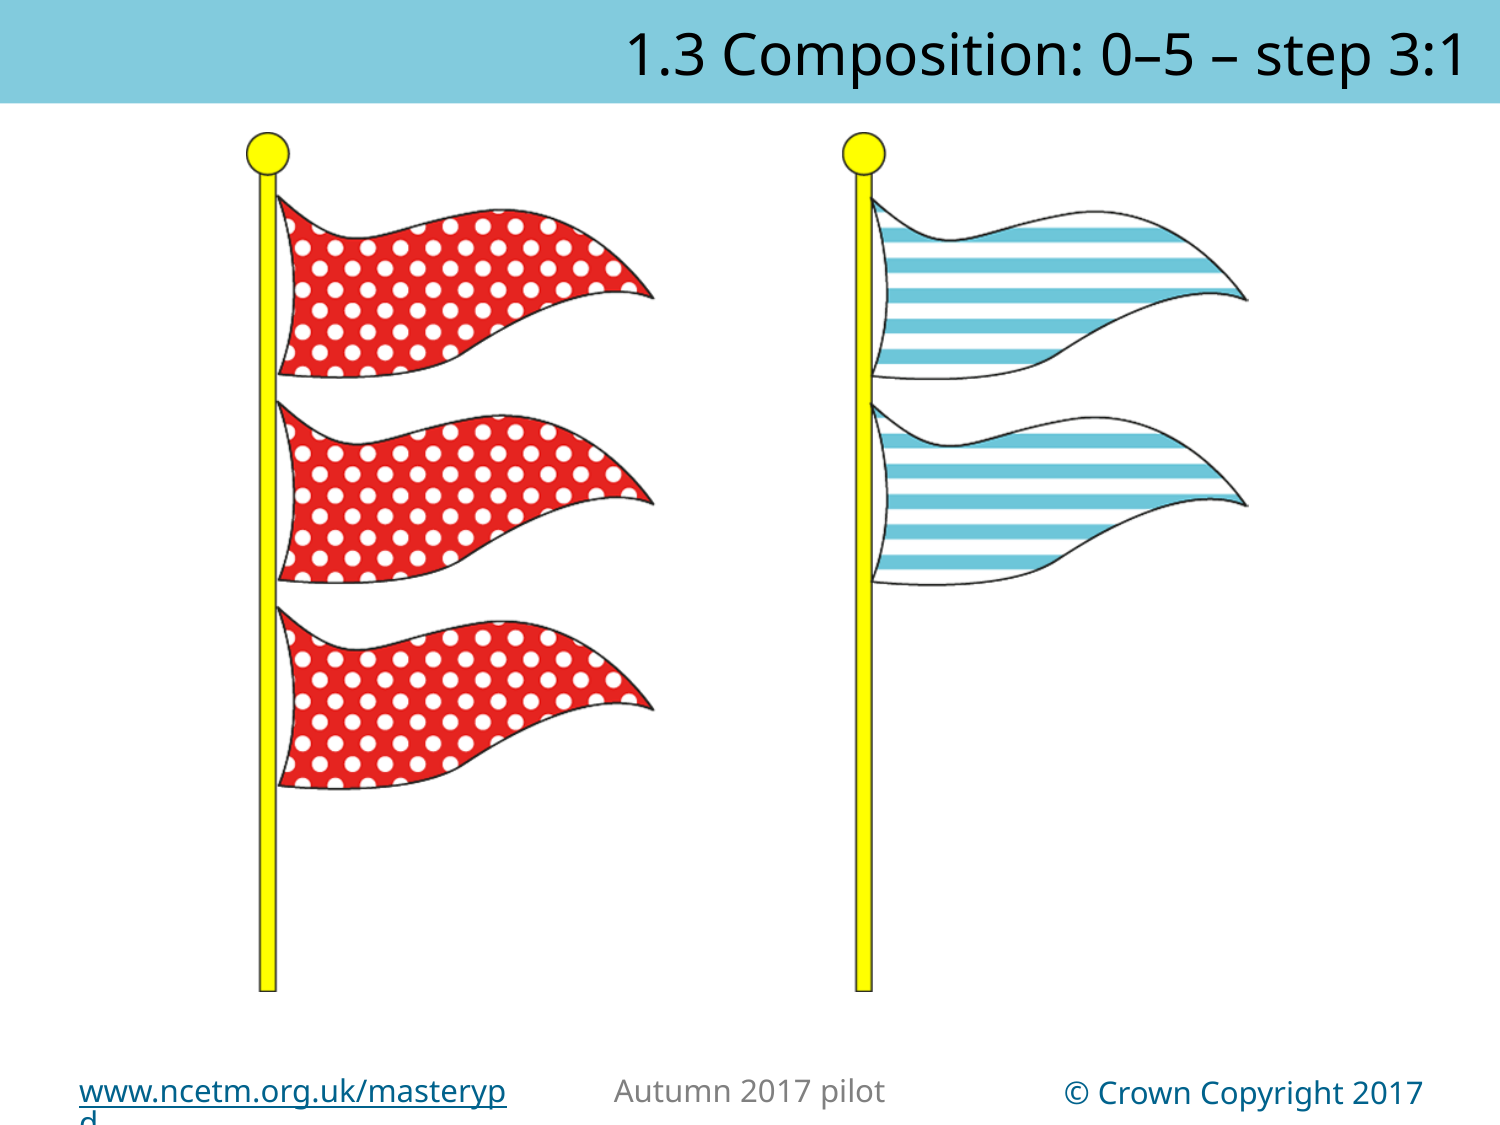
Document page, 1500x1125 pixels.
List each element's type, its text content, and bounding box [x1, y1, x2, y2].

list 1.3 Composition: 0–5 – step 3:1 [0, 0, 1500, 104]
picture [246, 132, 1254, 993]
